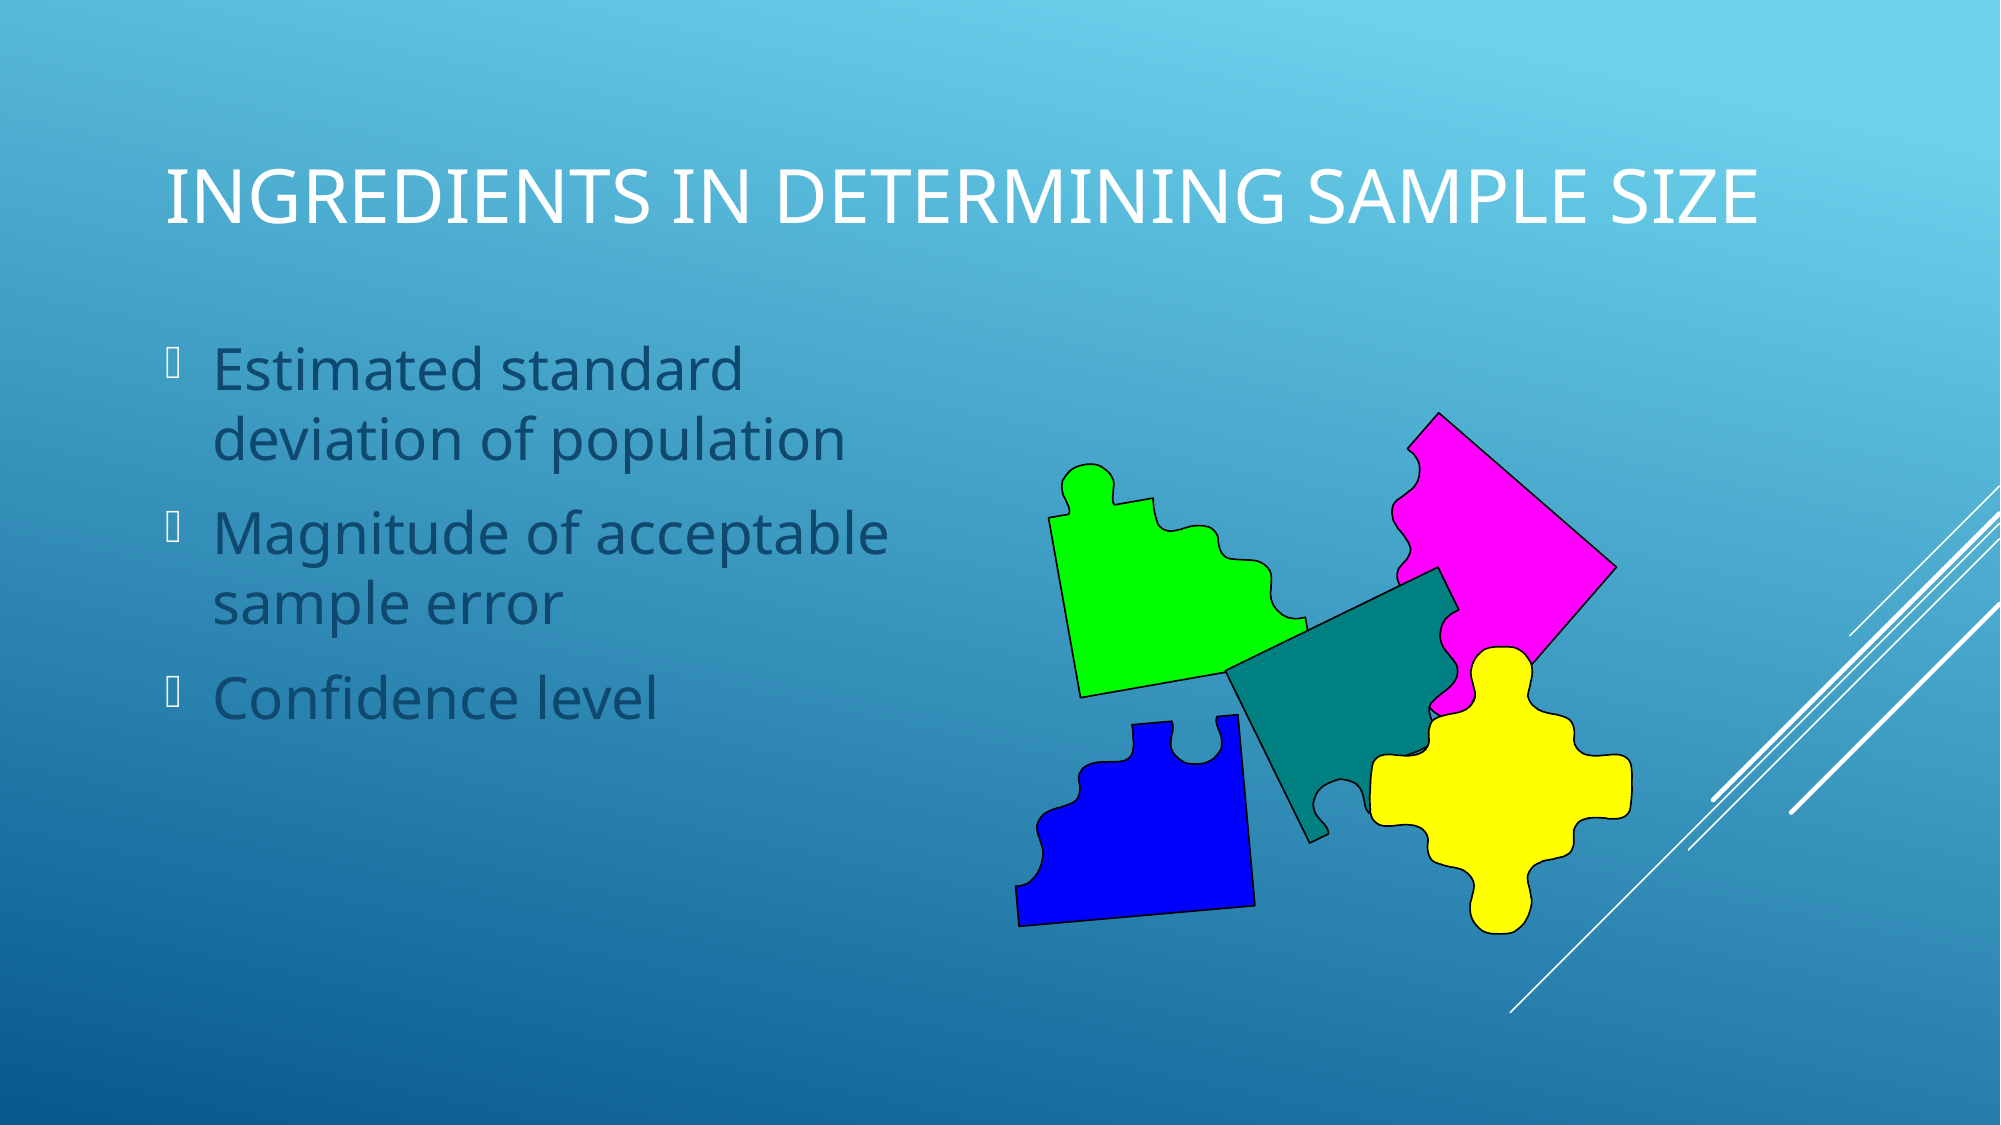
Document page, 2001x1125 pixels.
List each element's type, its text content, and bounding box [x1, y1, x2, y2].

list Estimated standard deviation of population Magnitude of acceptable sample error Confidence level [150, 324, 984, 1000]
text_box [1012, 409, 1642, 944]
title Ingredients in determining Sample Size [150, 99, 1850, 288]
